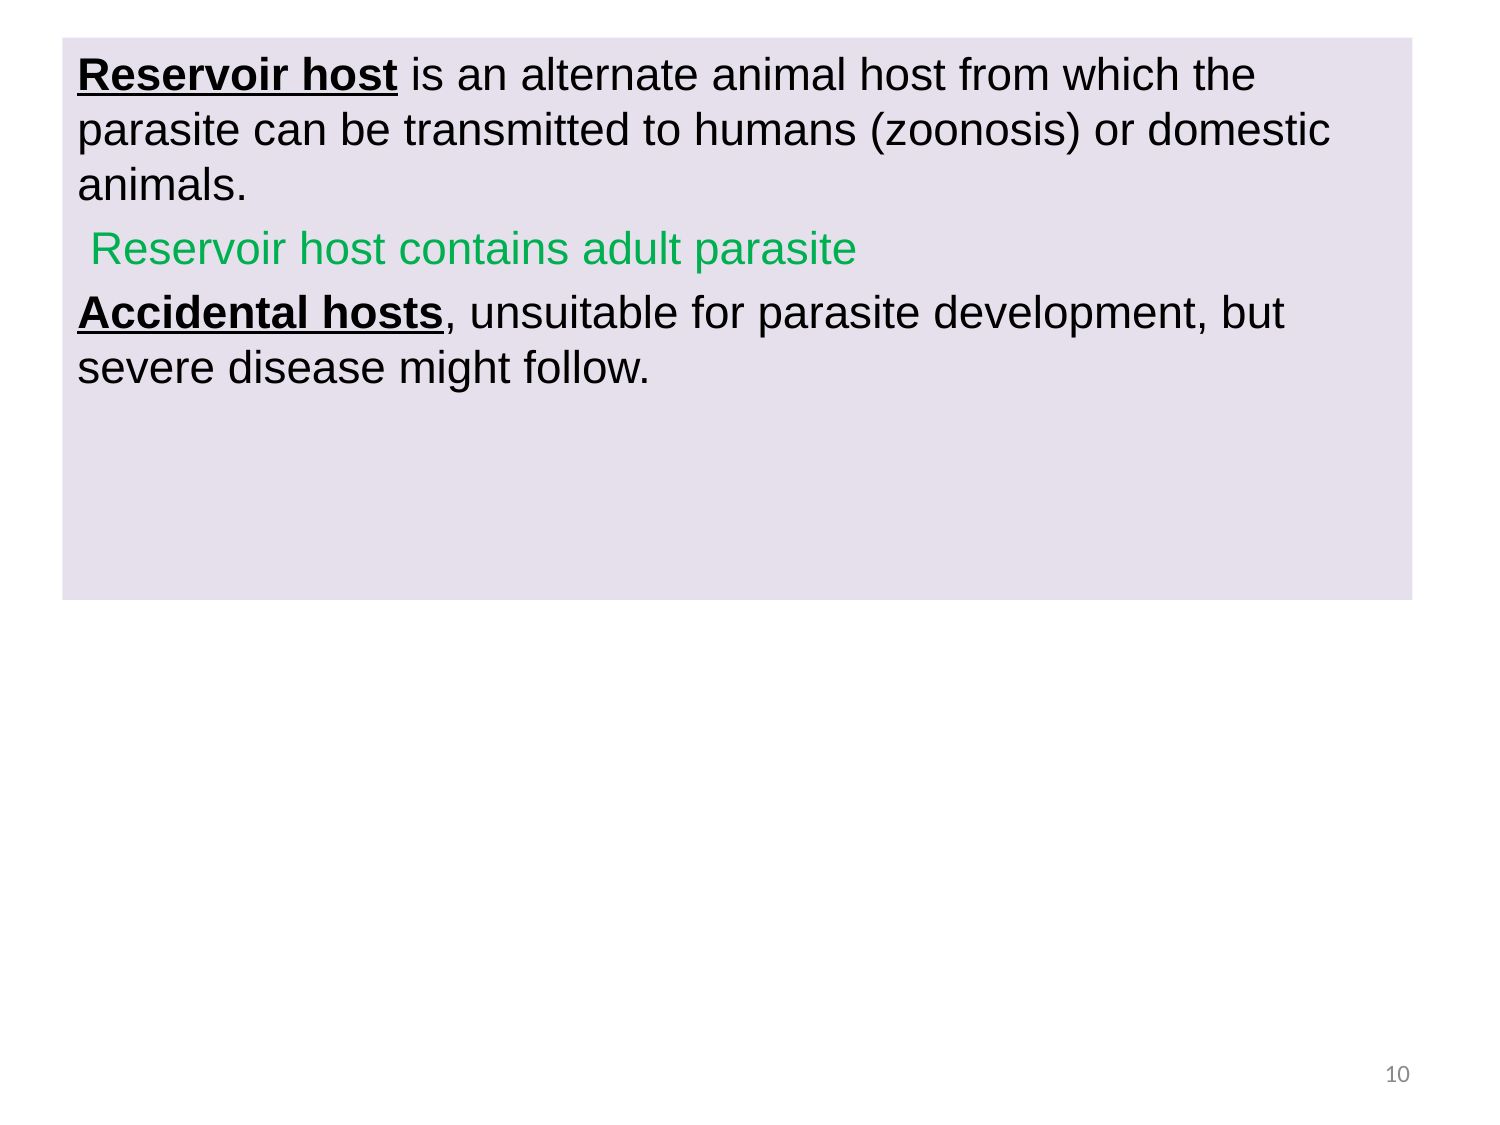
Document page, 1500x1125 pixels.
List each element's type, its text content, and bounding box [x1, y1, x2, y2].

slide_number 10 [1074, 1042, 1425, 1103]
list Reservoir host is an alternate animal host from which the parasite can be transmitted to humans (zoonosis) or domestic animals. Reservoir host contains adult parasite Accidental hosts, unsuitable for parasite development, but severe disease might follow. [62, 37, 1413, 600]
